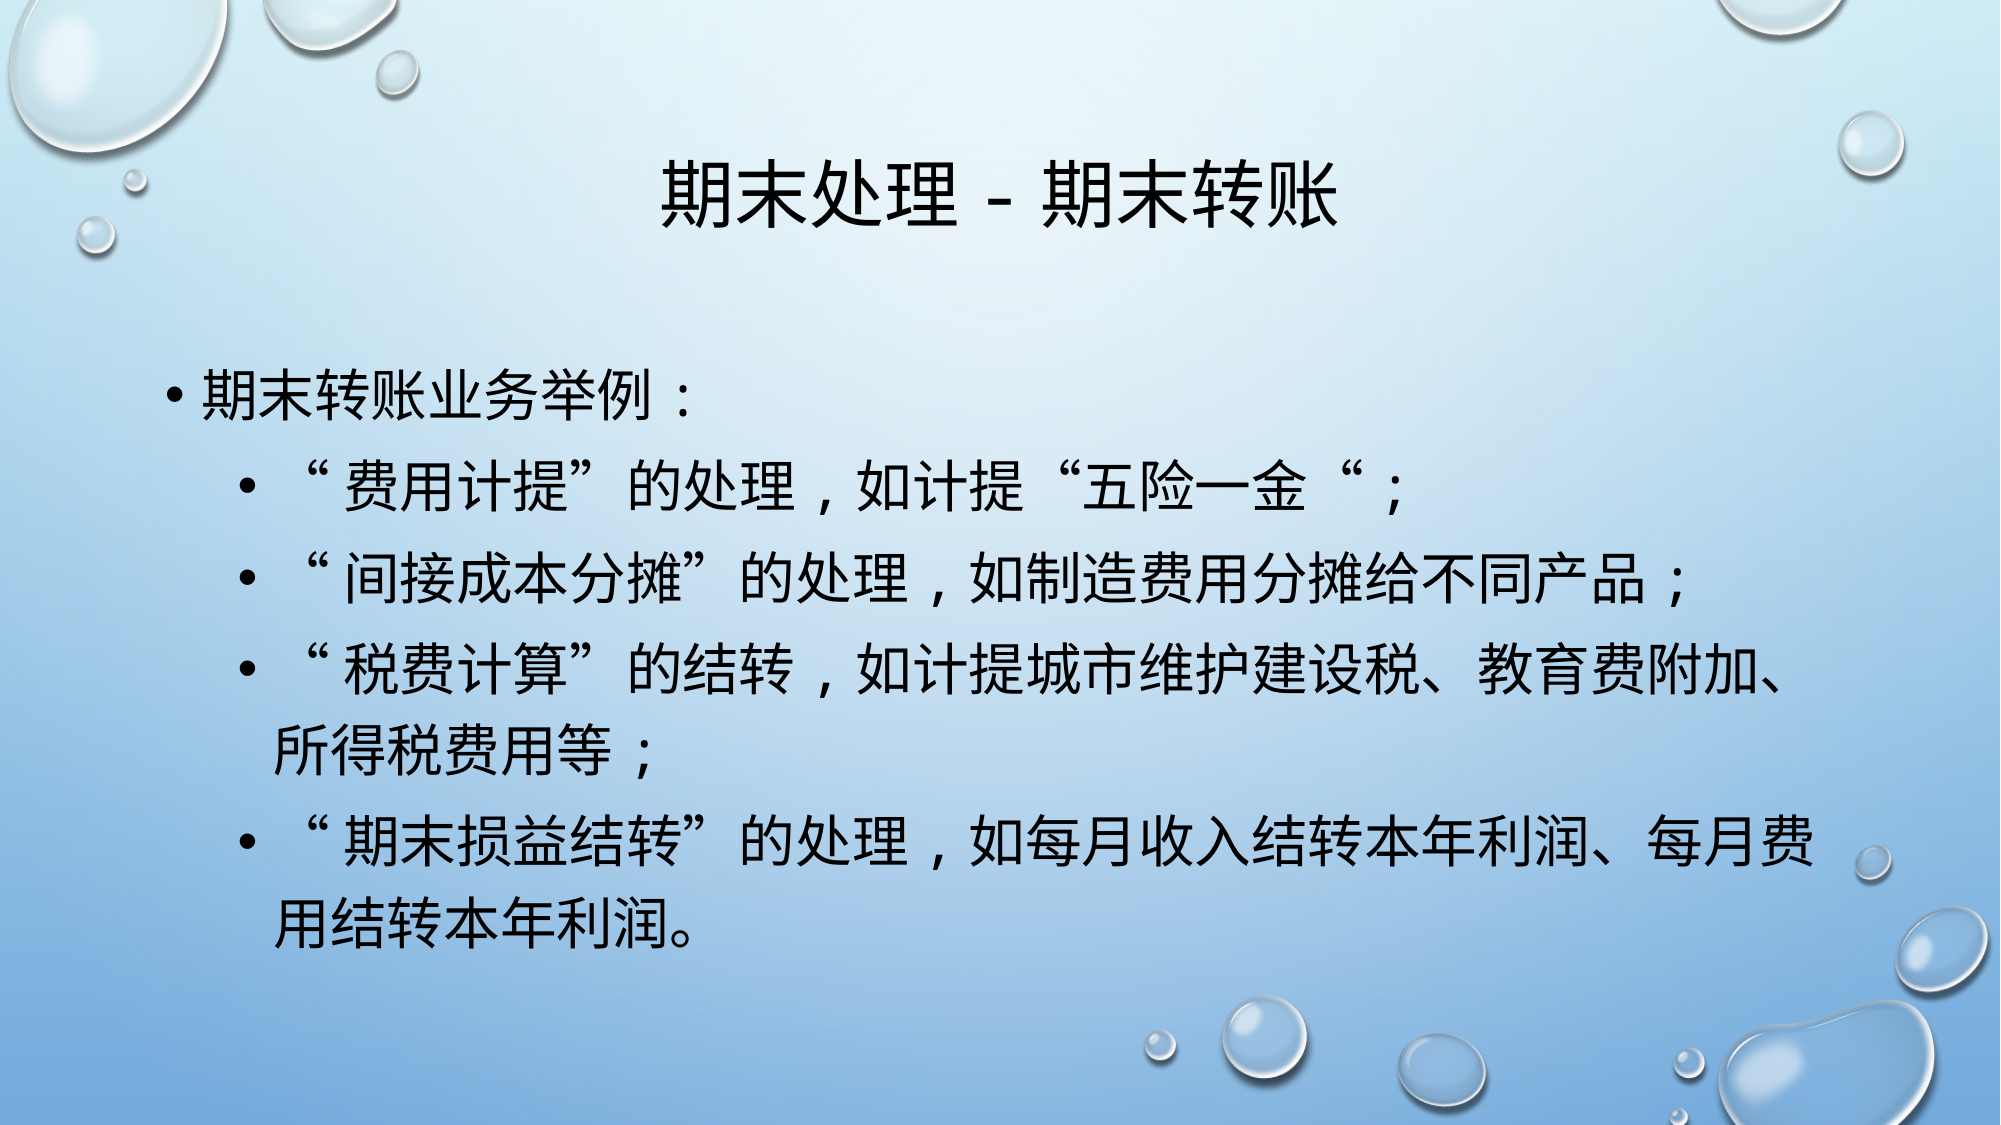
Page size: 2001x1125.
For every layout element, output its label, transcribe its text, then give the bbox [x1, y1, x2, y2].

picture [0, 0, 2000, 1125]
title 期末处理-期末转账 [149, 67, 1851, 329]
list 期末转账业务举例: “费用计提”的处理,如计提“五险一金“; “间接成本分摊”的处理,如制造费用分摊给不同产品; “税费计算”的结转,如计提城市维护建设税、教育费附加、所得税费用等; “期末损益结转”的处理,如每月收入结转本年利润、每月费用结转本年利润。 [149, 339, 1850, 966]
